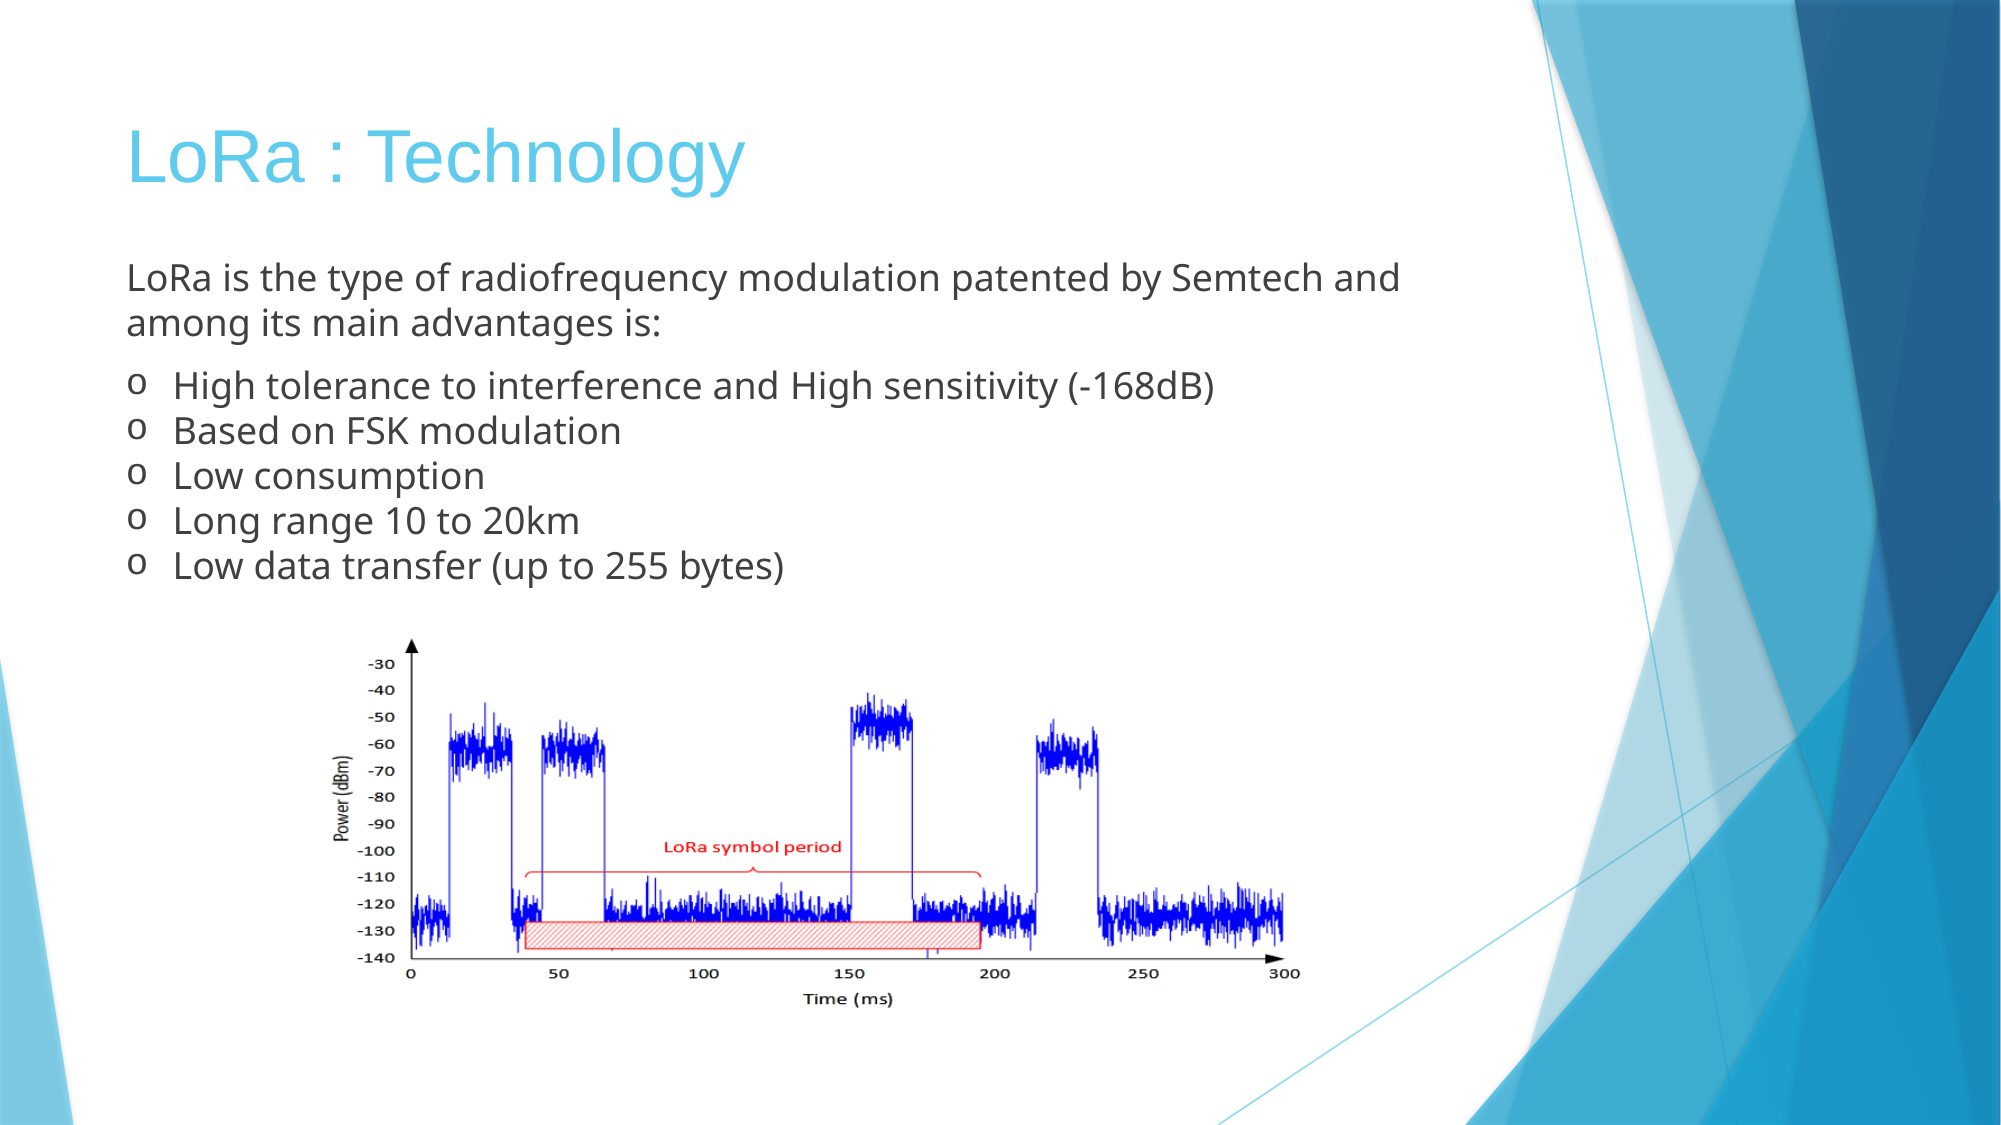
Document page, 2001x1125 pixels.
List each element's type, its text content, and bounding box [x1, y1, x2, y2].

list LoRa is the type of radiofrequency modulation patented by Semtech and among its main advantages is: [111, 246, 1522, 463]
title LoRa : Technology [111, 99, 1522, 246]
text_box High tolerance to interference and High sensitivity (-168dB) Based on FSK modulation Low consumption Long range 10 to 20km Low data transfer (up to 255 bytes) [111, 354, 1474, 595]
picture [324, 634, 1308, 1011]
